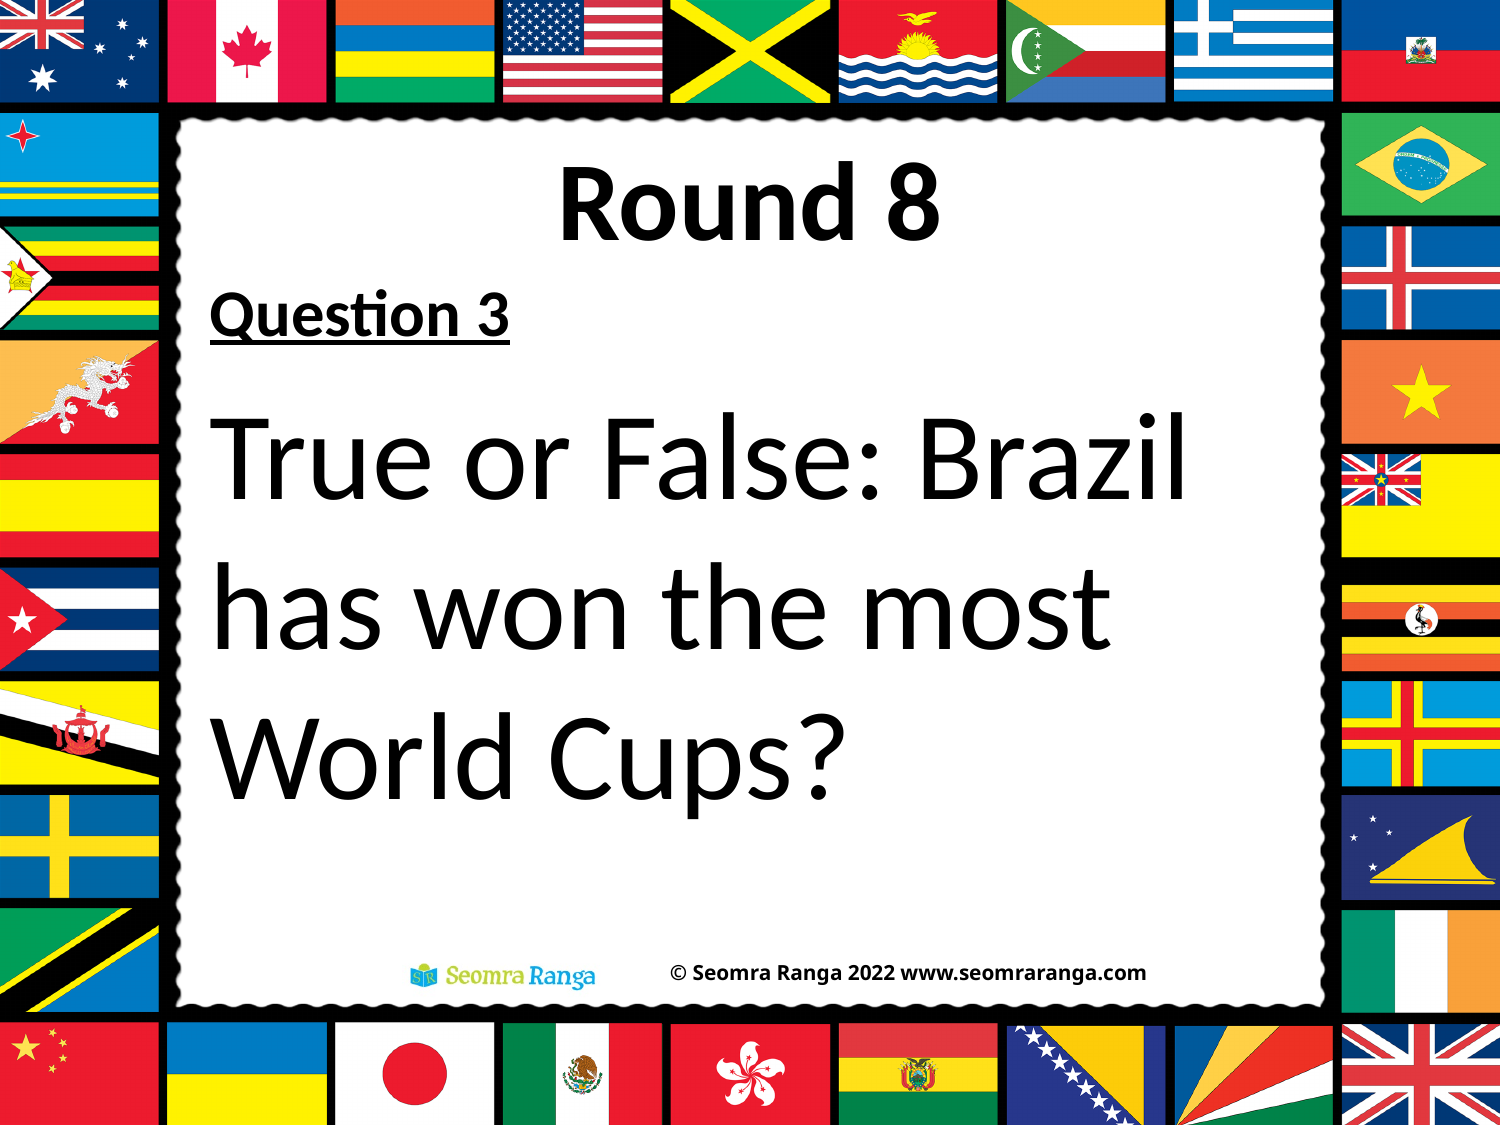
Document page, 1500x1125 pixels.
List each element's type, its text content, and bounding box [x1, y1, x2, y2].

title Round 8 [183, 101, 1317, 290]
picture [0, 0, 1500, 1125]
text_box © Seomra Ranga 2022 www.seomraranga.com [631, 953, 1187, 993]
picture [10, 122, 36, 150]
list Question 3 True or False: Brazil has won the most World Cups? [194, 261, 1306, 953]
